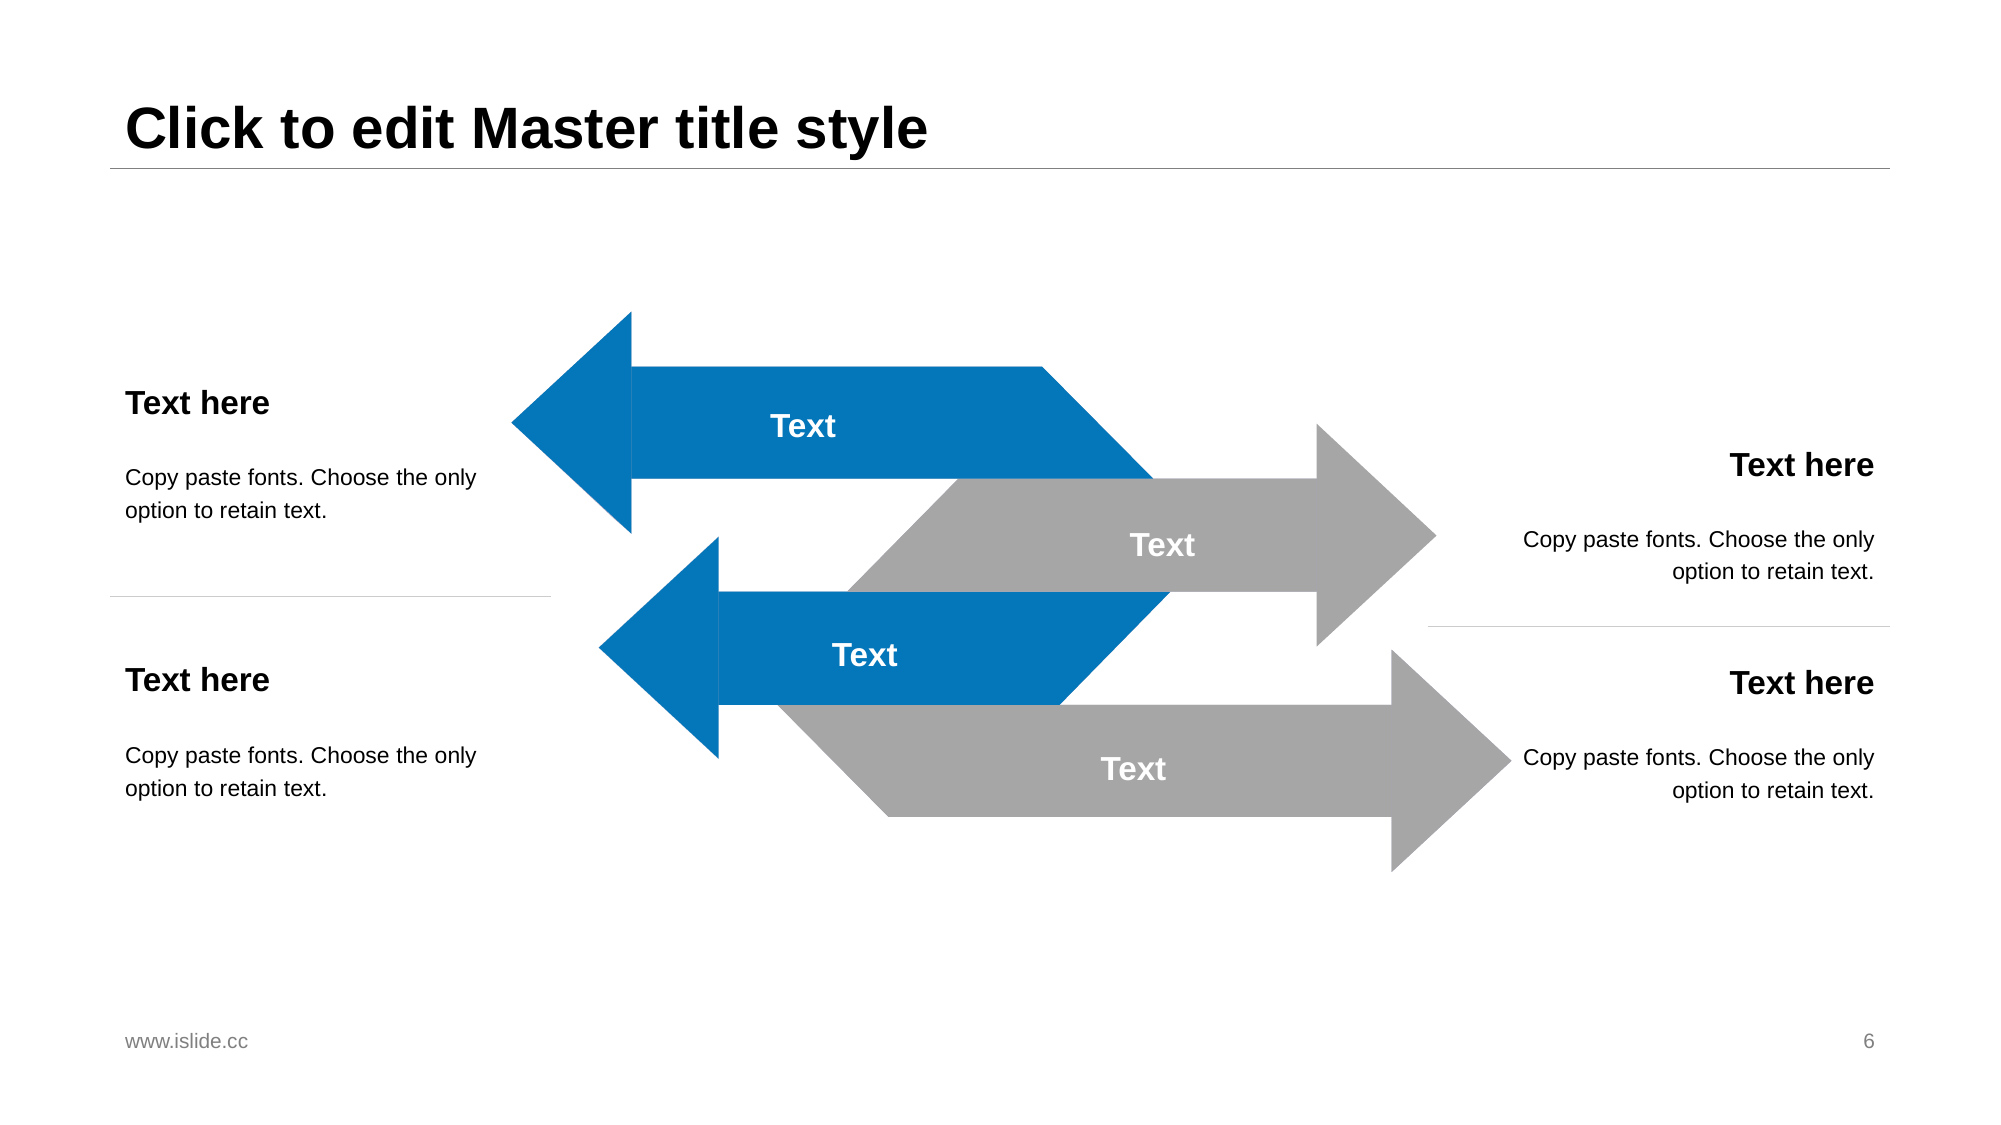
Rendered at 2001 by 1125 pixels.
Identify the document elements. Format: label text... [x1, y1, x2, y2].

title Click to edit Master title style [109, 0, 1890, 169]
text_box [110, 311, 1890, 872]
footer www.islide.cc [109, 1023, 790, 1058]
slide_number 6 [1412, 1023, 1890, 1058]
